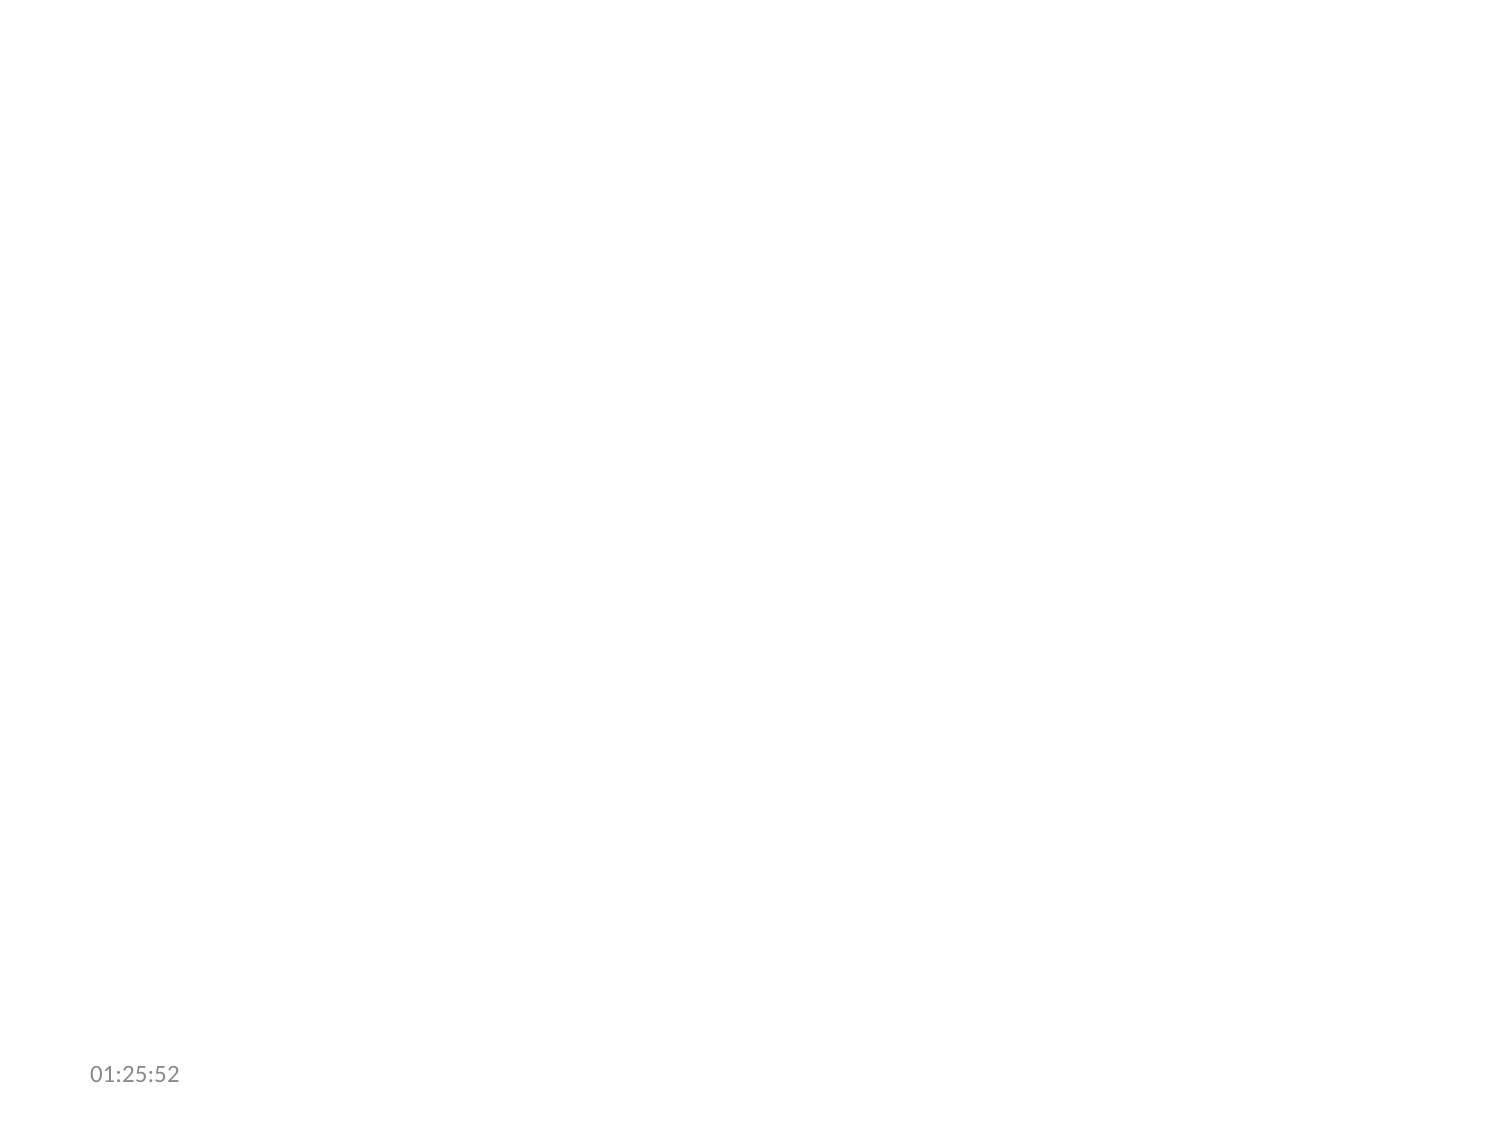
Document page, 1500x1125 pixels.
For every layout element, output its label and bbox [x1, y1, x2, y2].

slide_number [75, 1042, 425, 1103]
